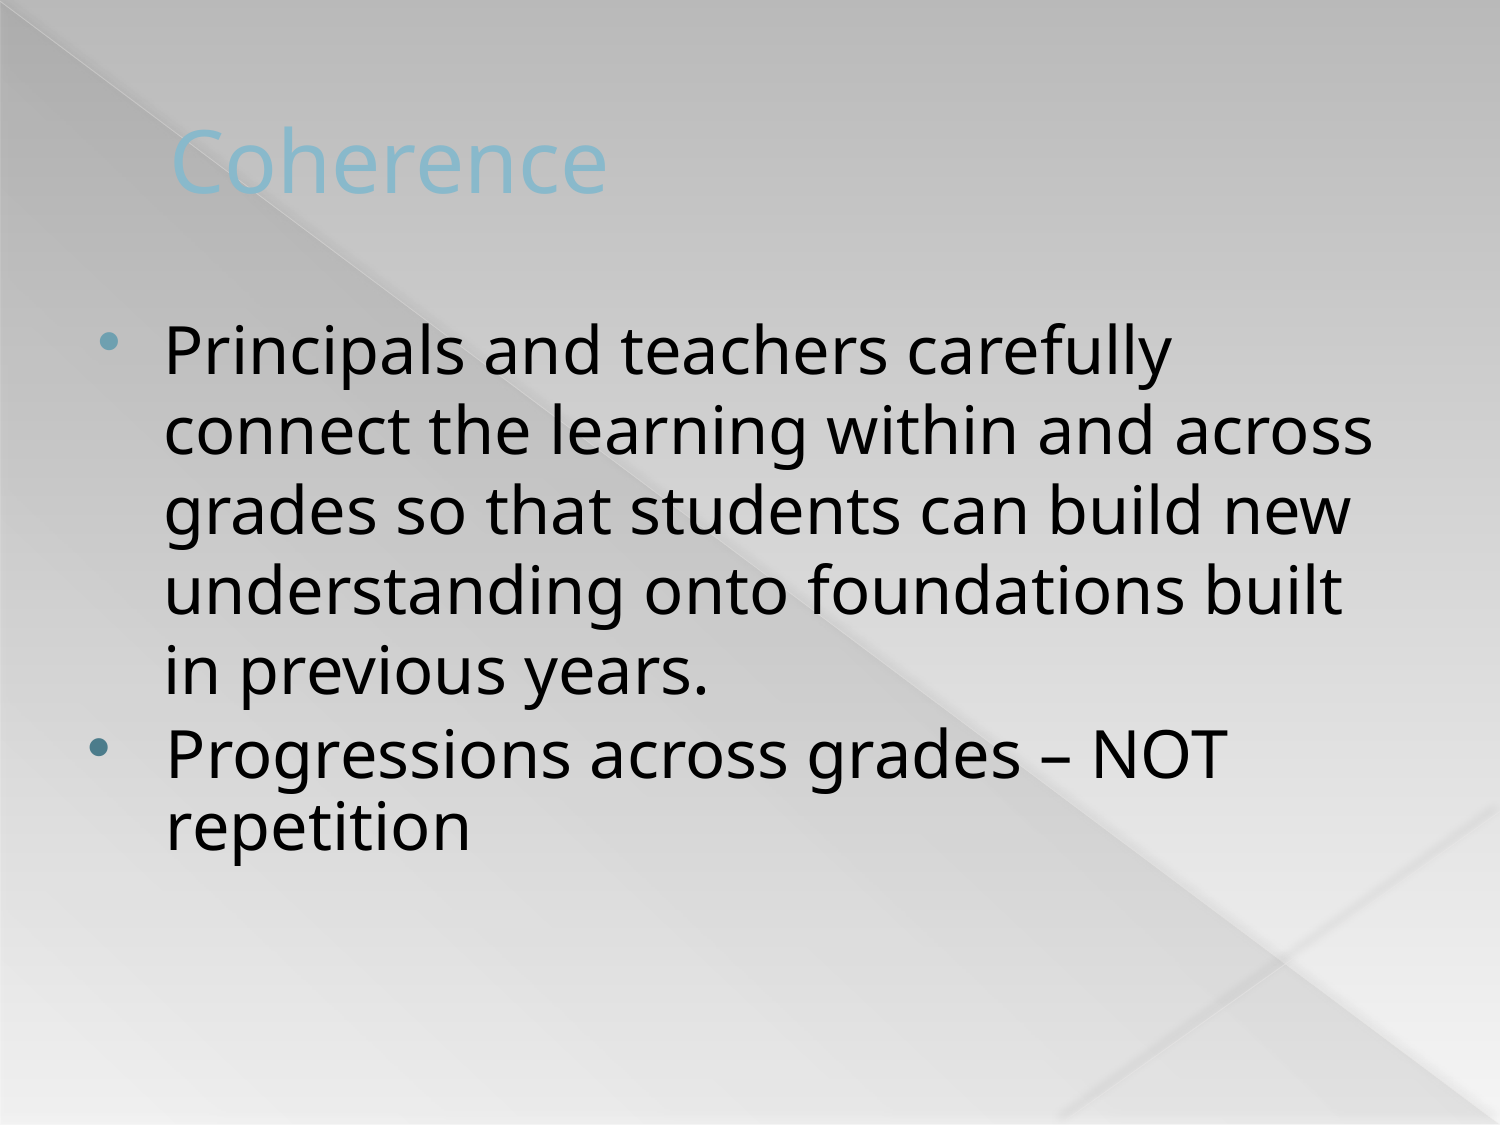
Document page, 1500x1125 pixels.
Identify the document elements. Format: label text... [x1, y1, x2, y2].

title Coherence [75, 43, 1425, 212]
list Principals and teachers carefully connect the learning within and across grades so that students can build new understanding onto foundations built in previous years. Progressions across grades – NOT repetition [75, 212, 1425, 1059]
